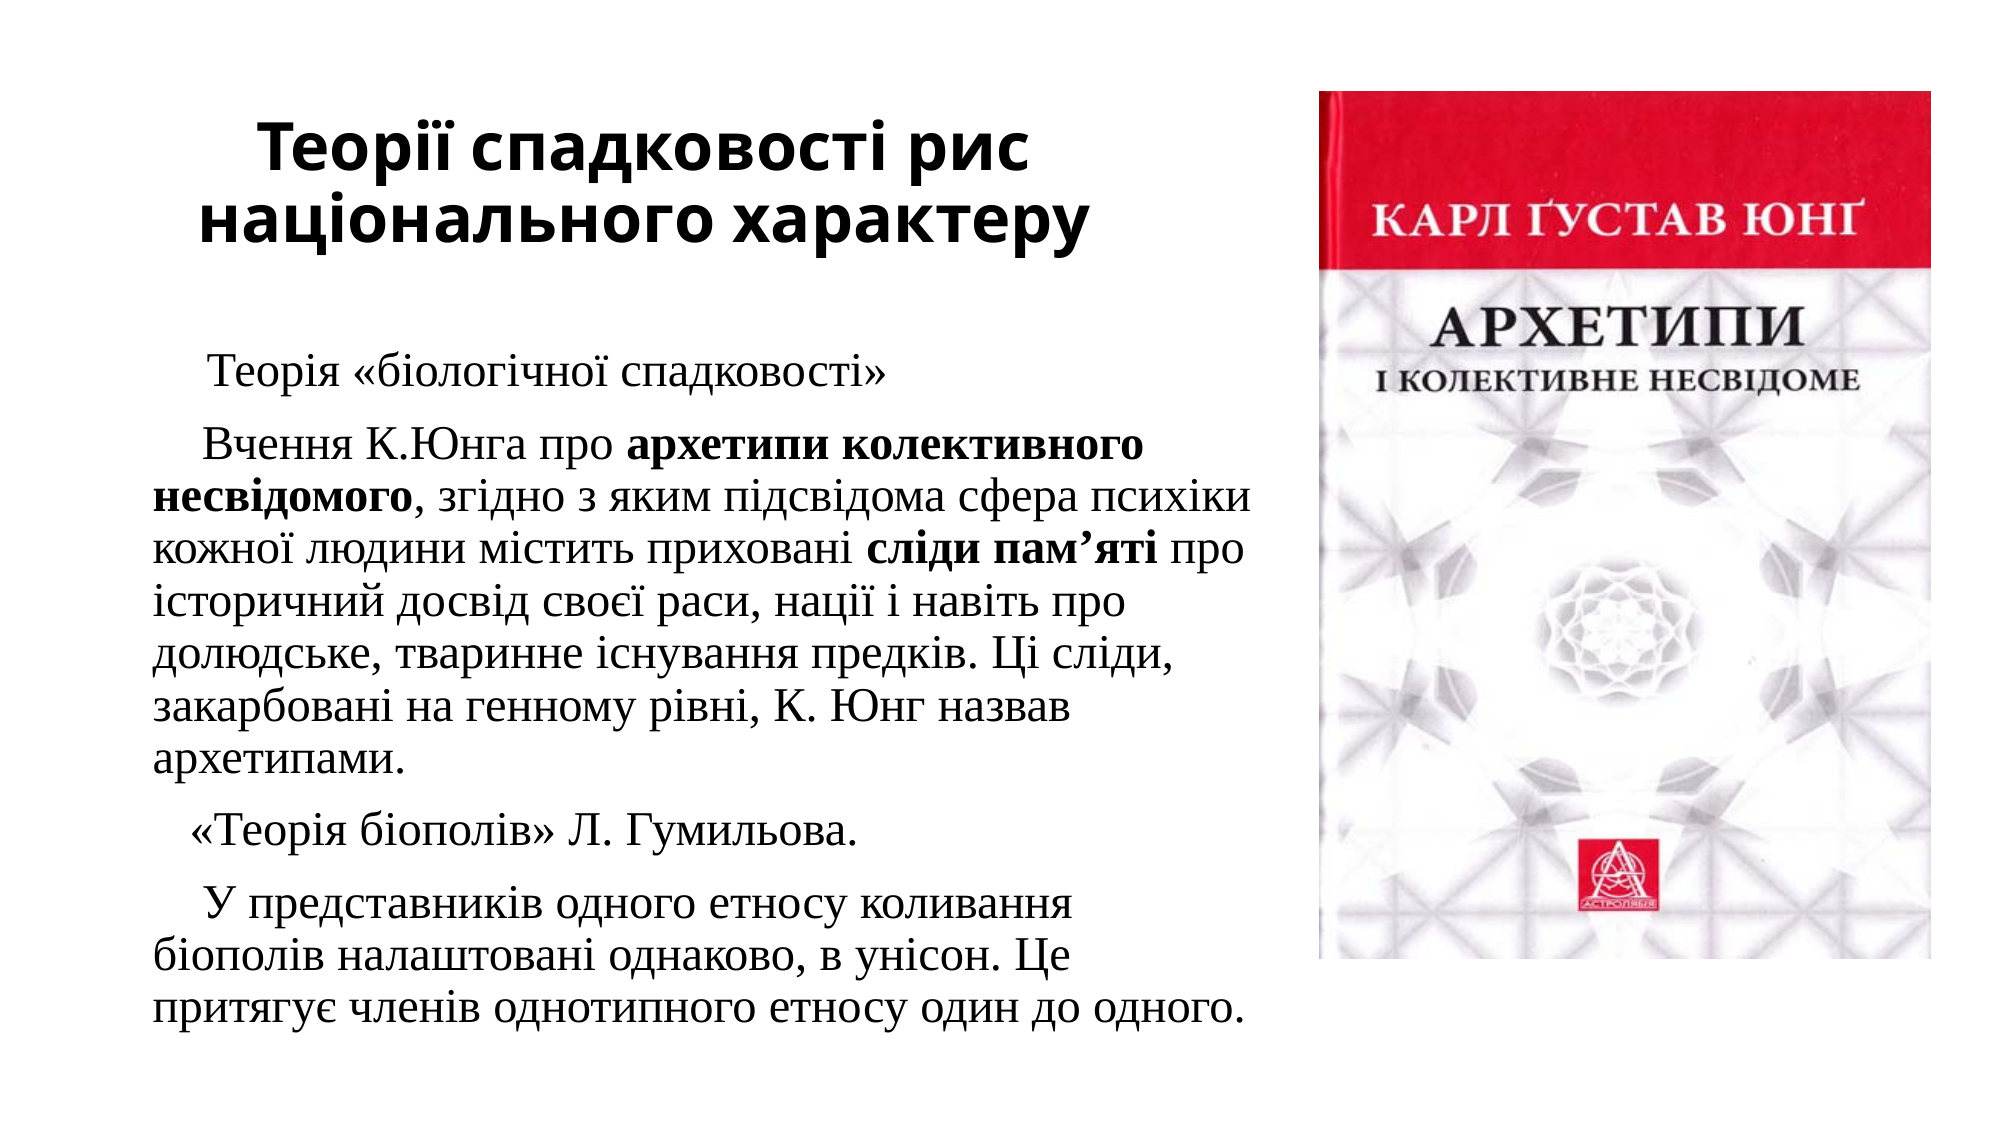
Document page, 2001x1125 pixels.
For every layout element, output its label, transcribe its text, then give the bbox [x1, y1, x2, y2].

title Теорії спадковості рис національного характеру [137, 75, 1150, 265]
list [1319, 91, 1931, 959]
list Теорія «біологічної спадковості» Вчення К.Юнга про архетипи колективного несвідомого, згідно з яким підсвідома сфера психіки кожної людини містить приховані сліди пам’яті про історичний досвід своєї раси, нації і навіть про долюдське, тваринне існування предків. Ці сліди, закарбовані на генному рівні, К. Юнг назвав архетипами. «Теорія біополів» Л. Гумильова. У представників одного етносу коливання біополів налаштовані однаково, в унісон. Це притягує членів однотипного етносу один до одного. [137, 337, 1268, 1090]
